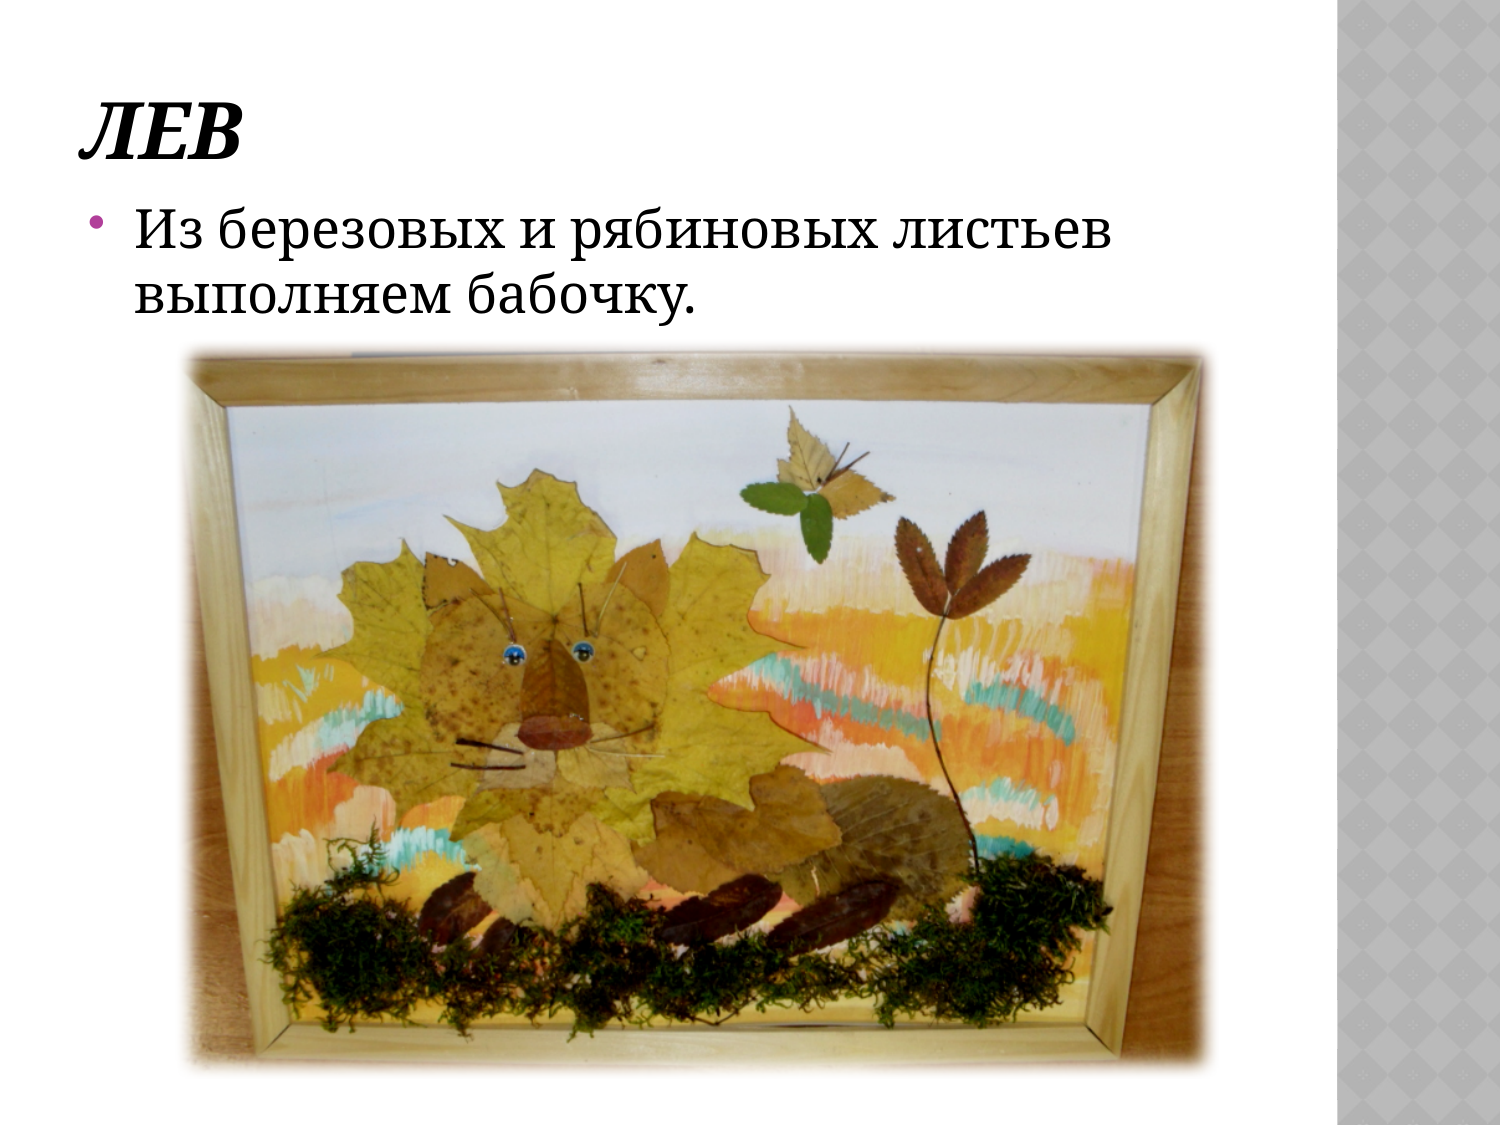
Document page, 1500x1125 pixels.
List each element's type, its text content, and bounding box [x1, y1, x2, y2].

title лев [75, 52, 1263, 176]
list Из березовых и рябиновых листьев выполняем бабочку. [75, 187, 1263, 1059]
picture [175, 339, 1220, 1079]
